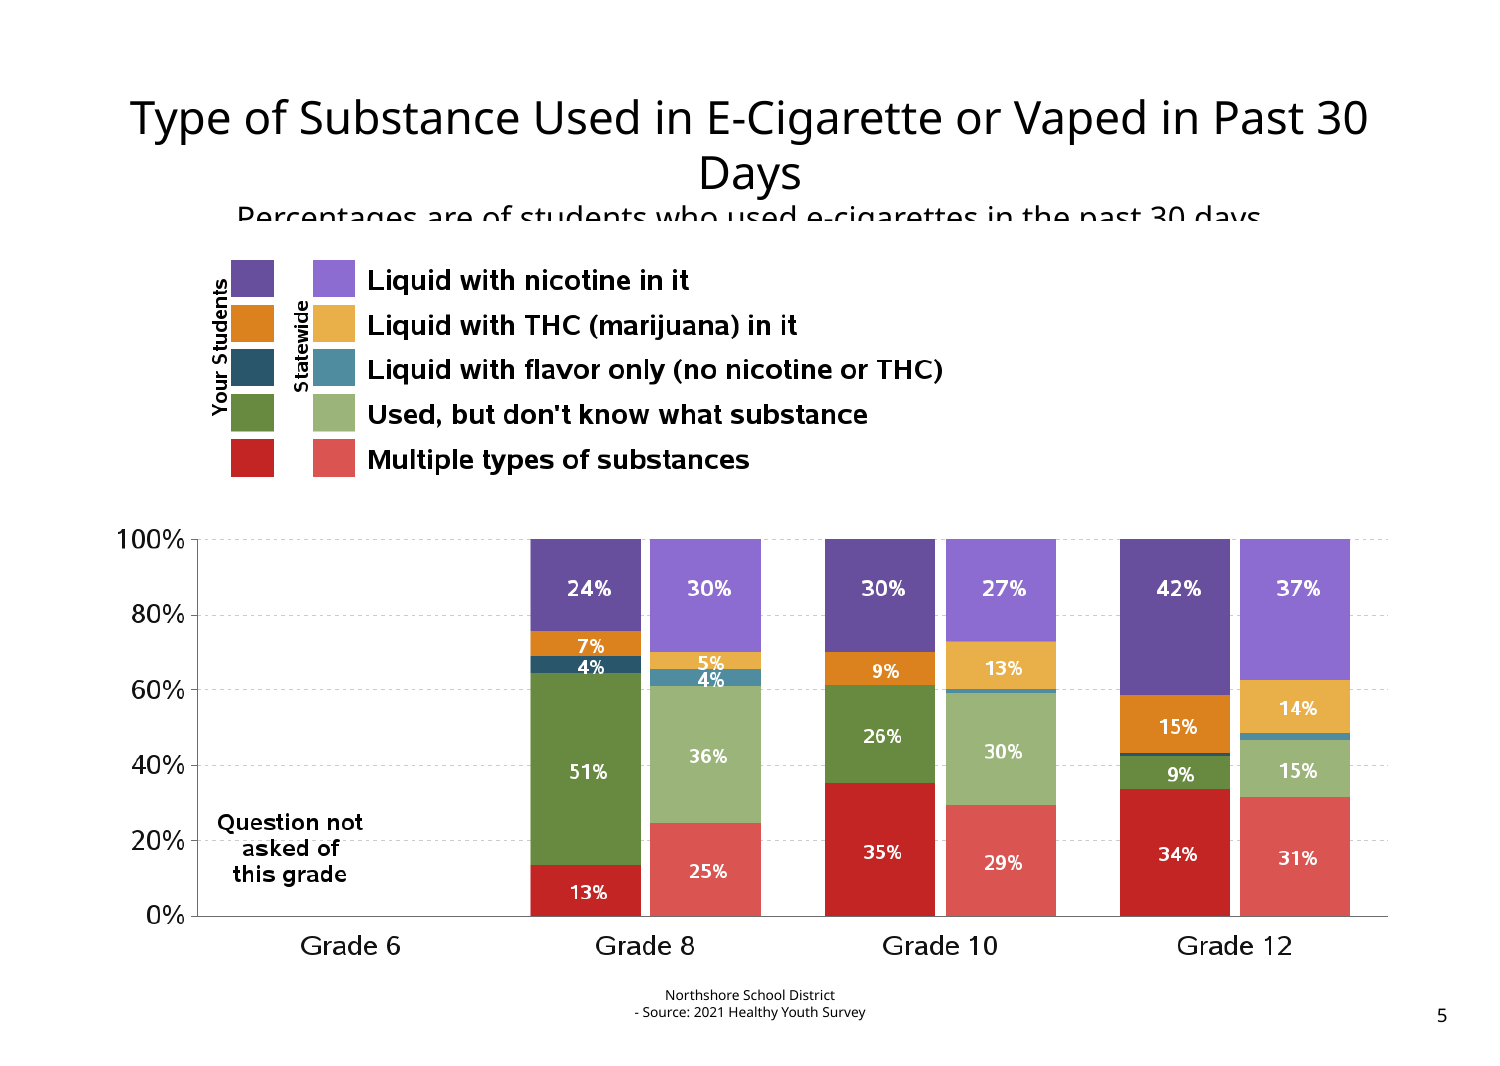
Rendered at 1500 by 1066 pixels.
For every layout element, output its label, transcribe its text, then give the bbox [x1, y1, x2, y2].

footer Northshore School District - Source: 2021 Healthy Youth Survey [393, 979, 1107, 1028]
text_box Type of Substance Used in E-Cigarette or Vaped in Past 30 Days Percentages are of students who used e-cigarettes in the past 30 days [75, 80, 1424, 220]
picture [67, 221, 1433, 970]
slide_number ‹#› [1106, 1005, 1463, 1028]
